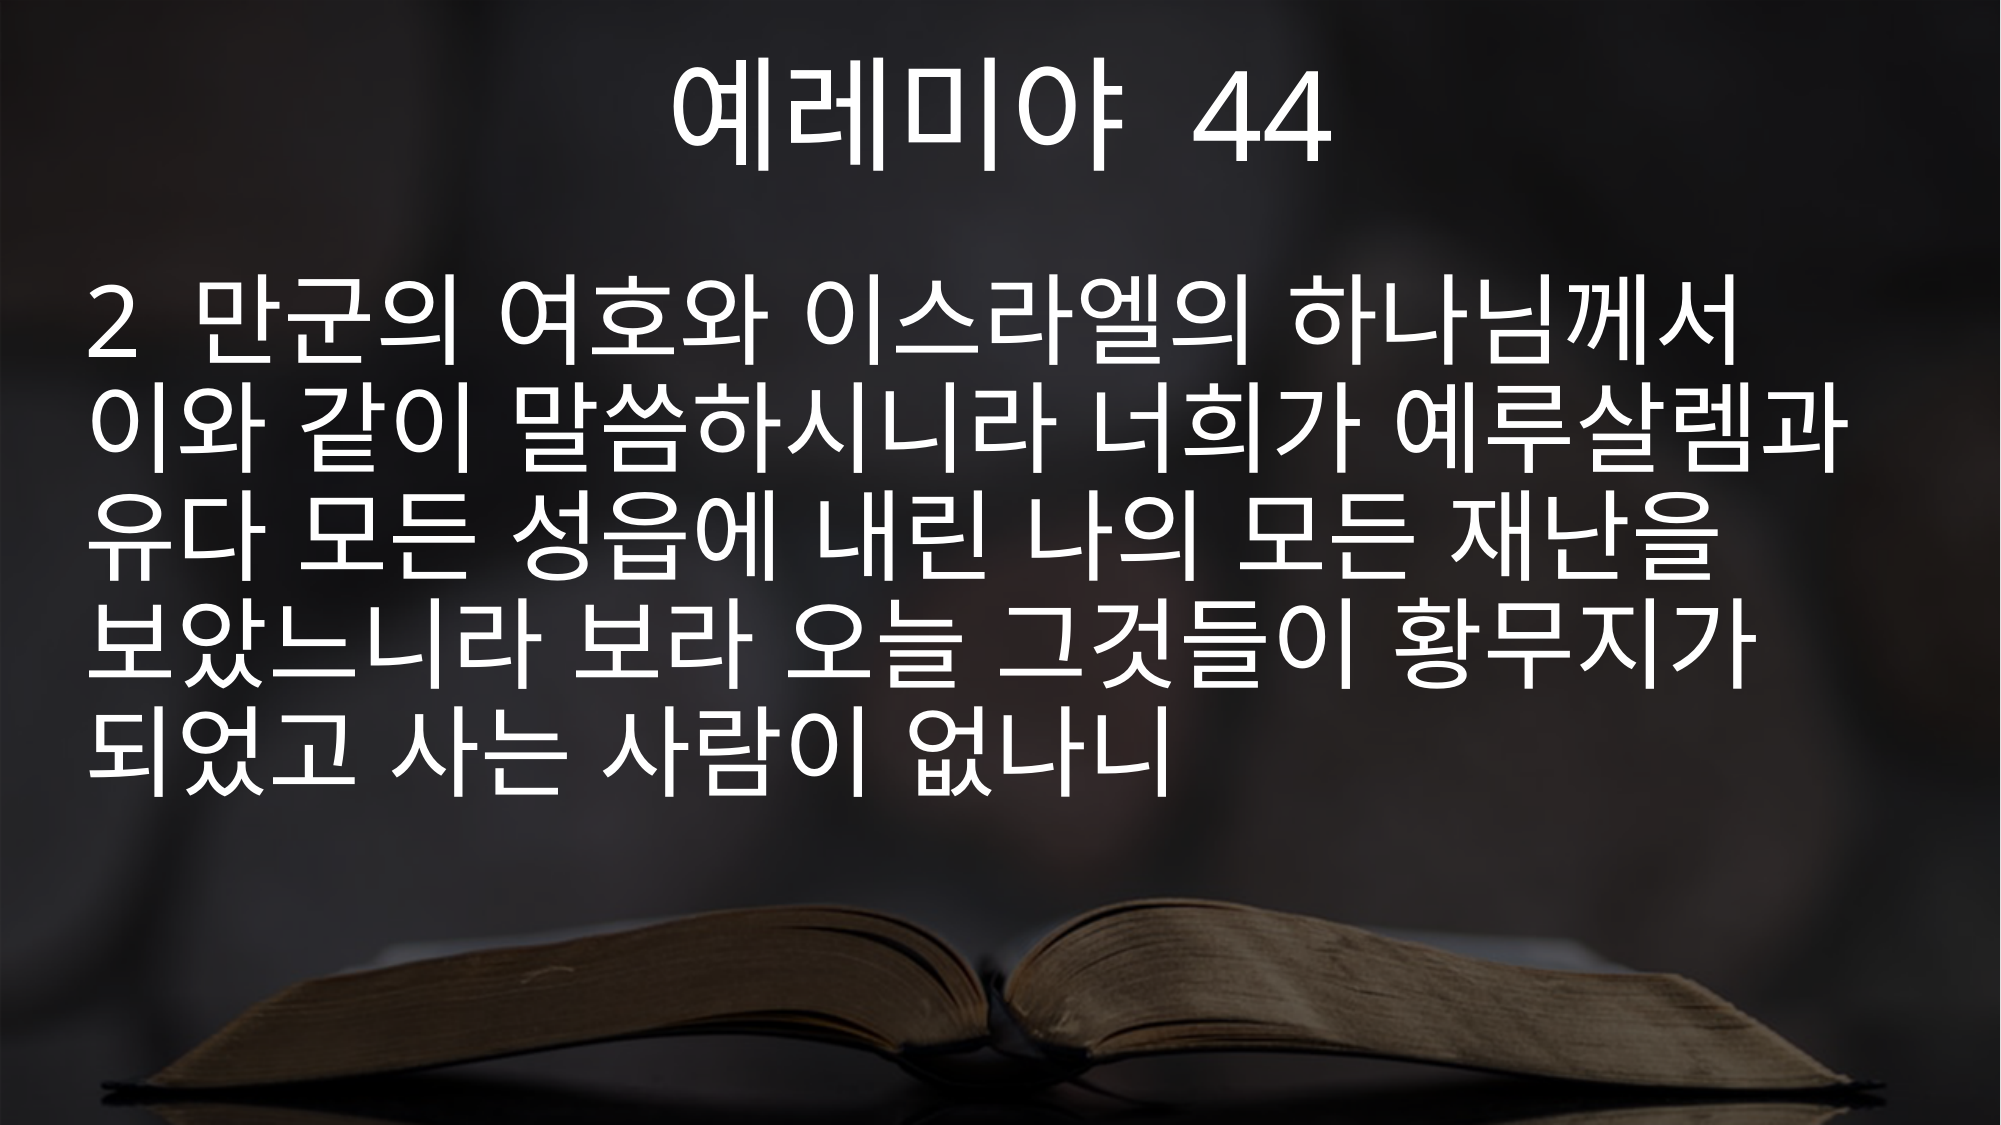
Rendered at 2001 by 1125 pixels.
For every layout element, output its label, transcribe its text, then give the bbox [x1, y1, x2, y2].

list 2 만군의 여호와 이스라엘의 하나님께서 이와 같이 말씀하시니라 너희가 예루살렘과 유다 모든 성읍에 내린 나의 모든 재난을 보았느니라 보라 오늘 그것들이 황무지가 되었고 사는 사람이 없나니 [69, 263, 1953, 423]
picture [0, 0, 2001, 1125]
footer 예레미야 44 [0, 32, 2000, 192]
